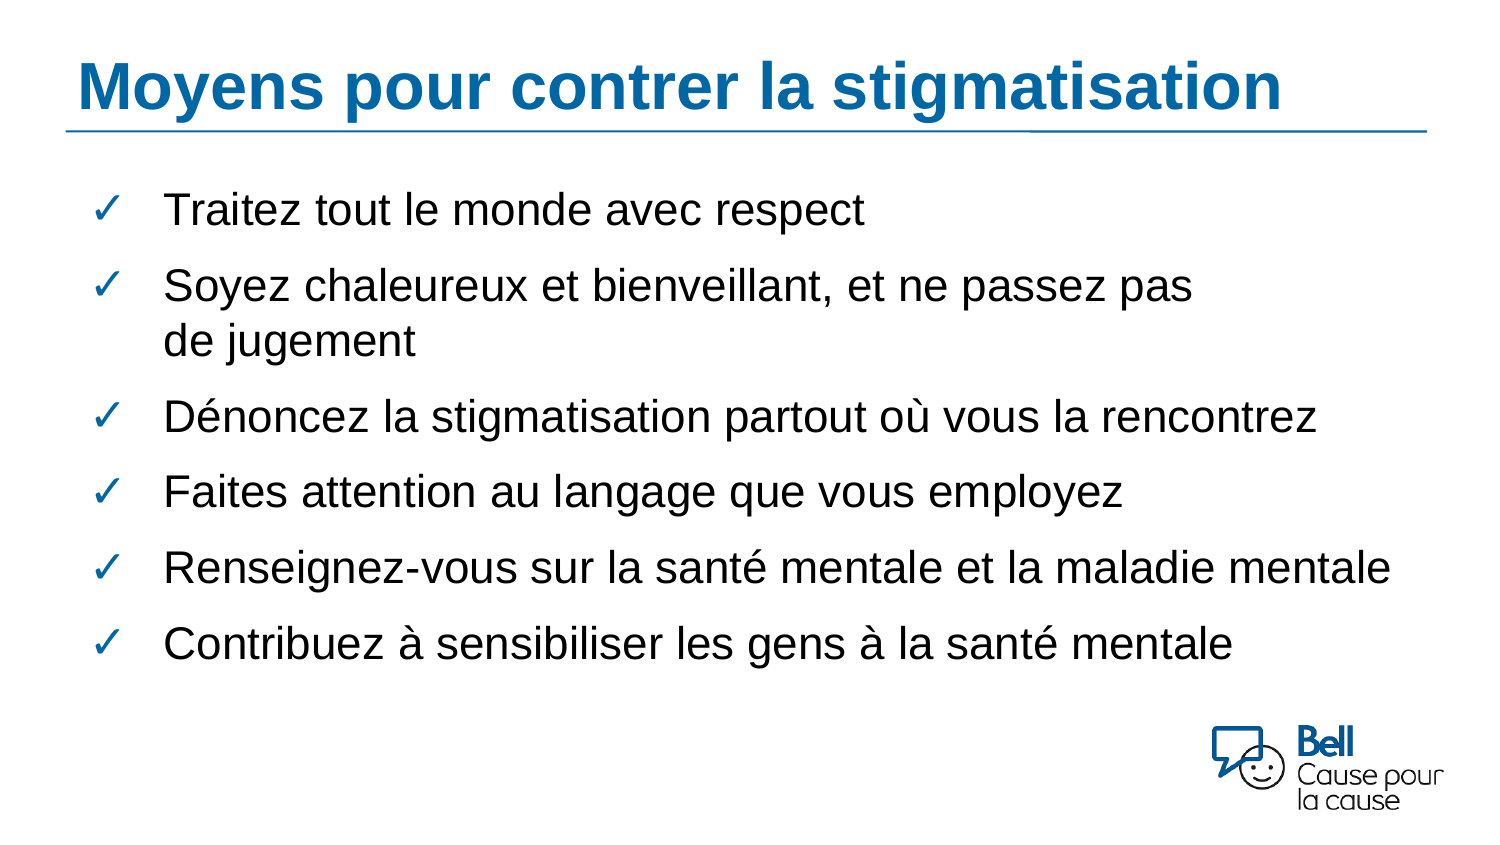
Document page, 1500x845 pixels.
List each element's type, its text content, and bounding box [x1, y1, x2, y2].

picture [1212, 725, 1444, 810]
title Moyens pour contrer la stigmatisation [62, 15, 1433, 123]
list Traitez tout le monde avec respect Soyez chaleureux et bienveillant, et ne passez pas de jugement Dénoncez la stigmatisation partout où vous la rencontrez Faites attention au langage que vous employez Renseignez-vous sur la santé mentale et la maladie mentale Contribuez à sensibiliser les gens à la santé mentale [73, 172, 1433, 736]
